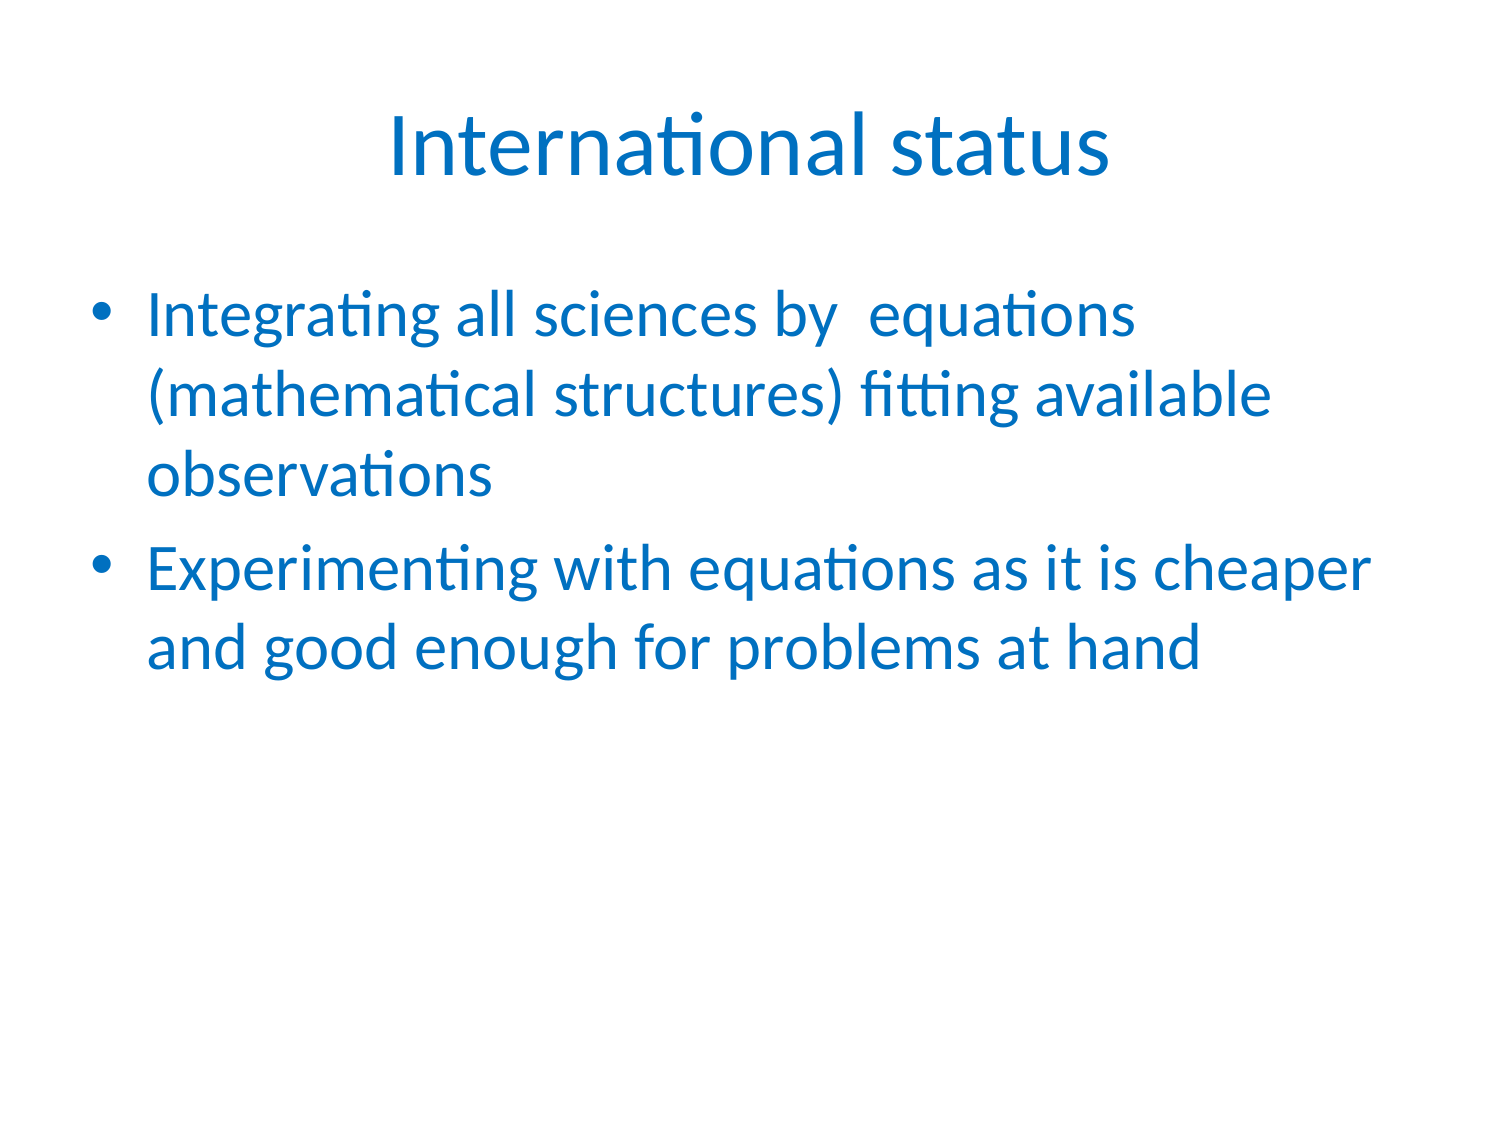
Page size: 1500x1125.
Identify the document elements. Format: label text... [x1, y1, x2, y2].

title International status [75, 45, 1425, 233]
list Integrating all sciences by equations (mathematical structures) fitting available observations Experimenting with equations as it is cheaper and good enough for problems at hand [75, 262, 1425, 1005]
